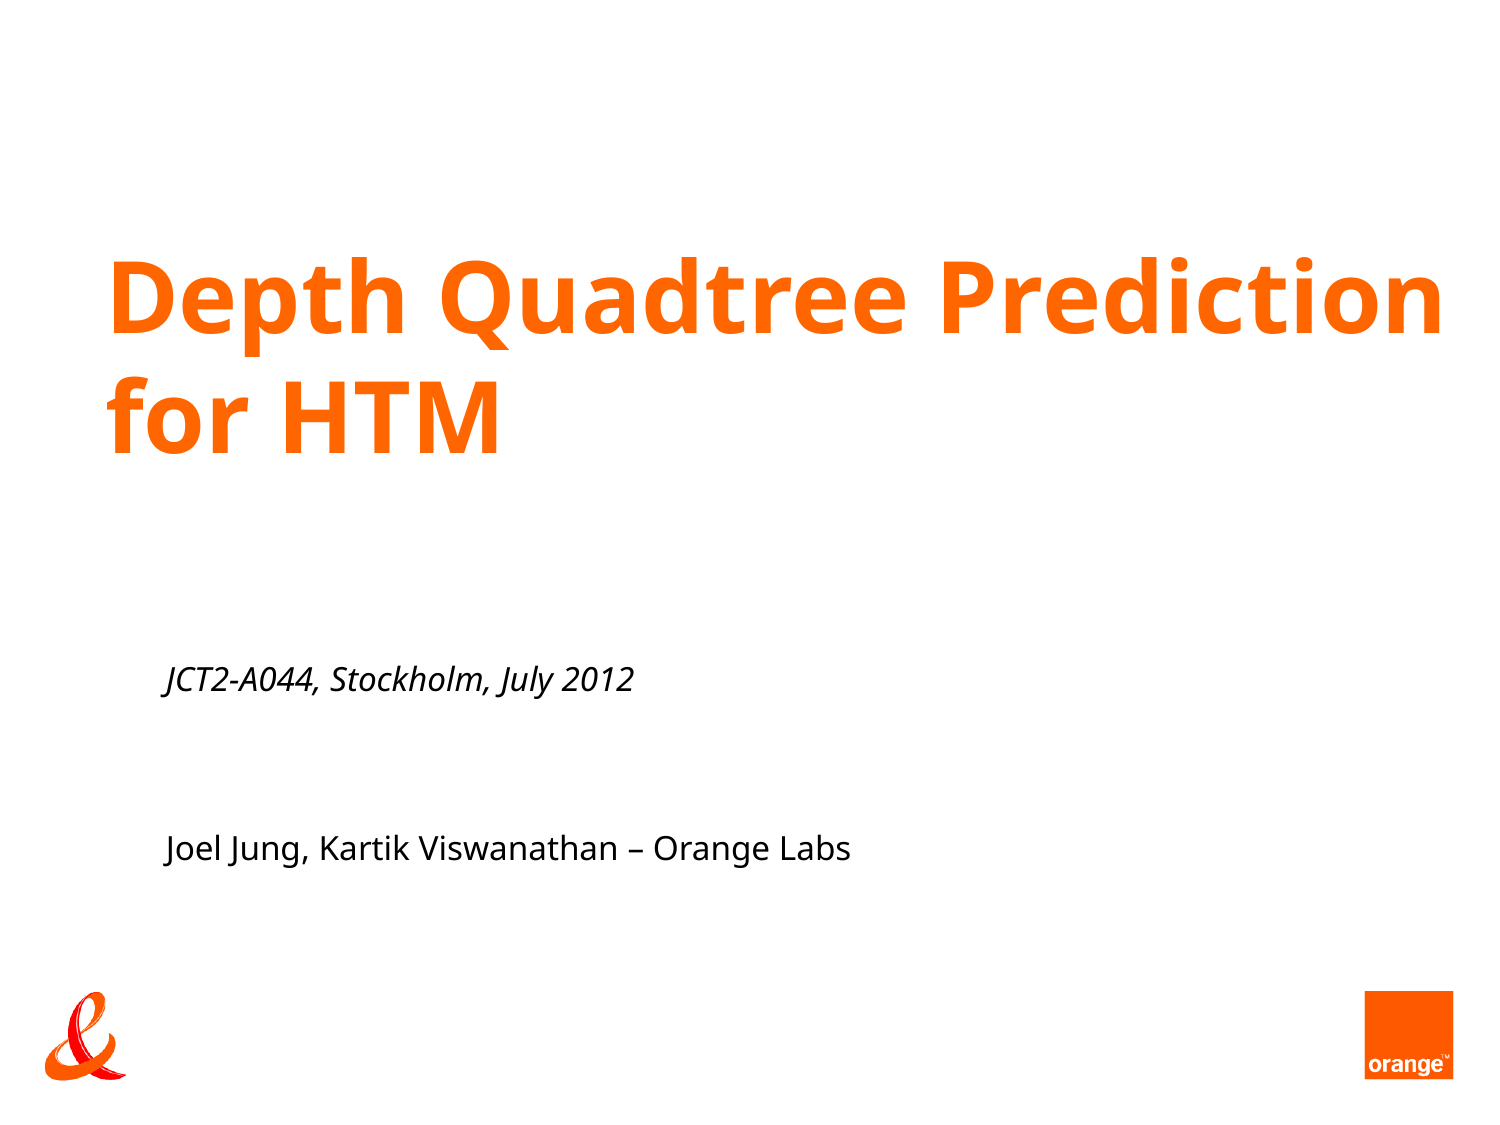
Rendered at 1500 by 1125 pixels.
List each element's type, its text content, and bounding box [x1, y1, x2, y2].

picture [0, 947, 710, 1125]
picture [1316, 946, 1497, 1124]
title Depth Quadtree Prediction for HTM [104, 233, 1452, 507]
subtitle JCT2-A044, Stockholm, July 2012 Joel Jung, Kartik Viswanathan – Orange Labs [165, 657, 1217, 748]
